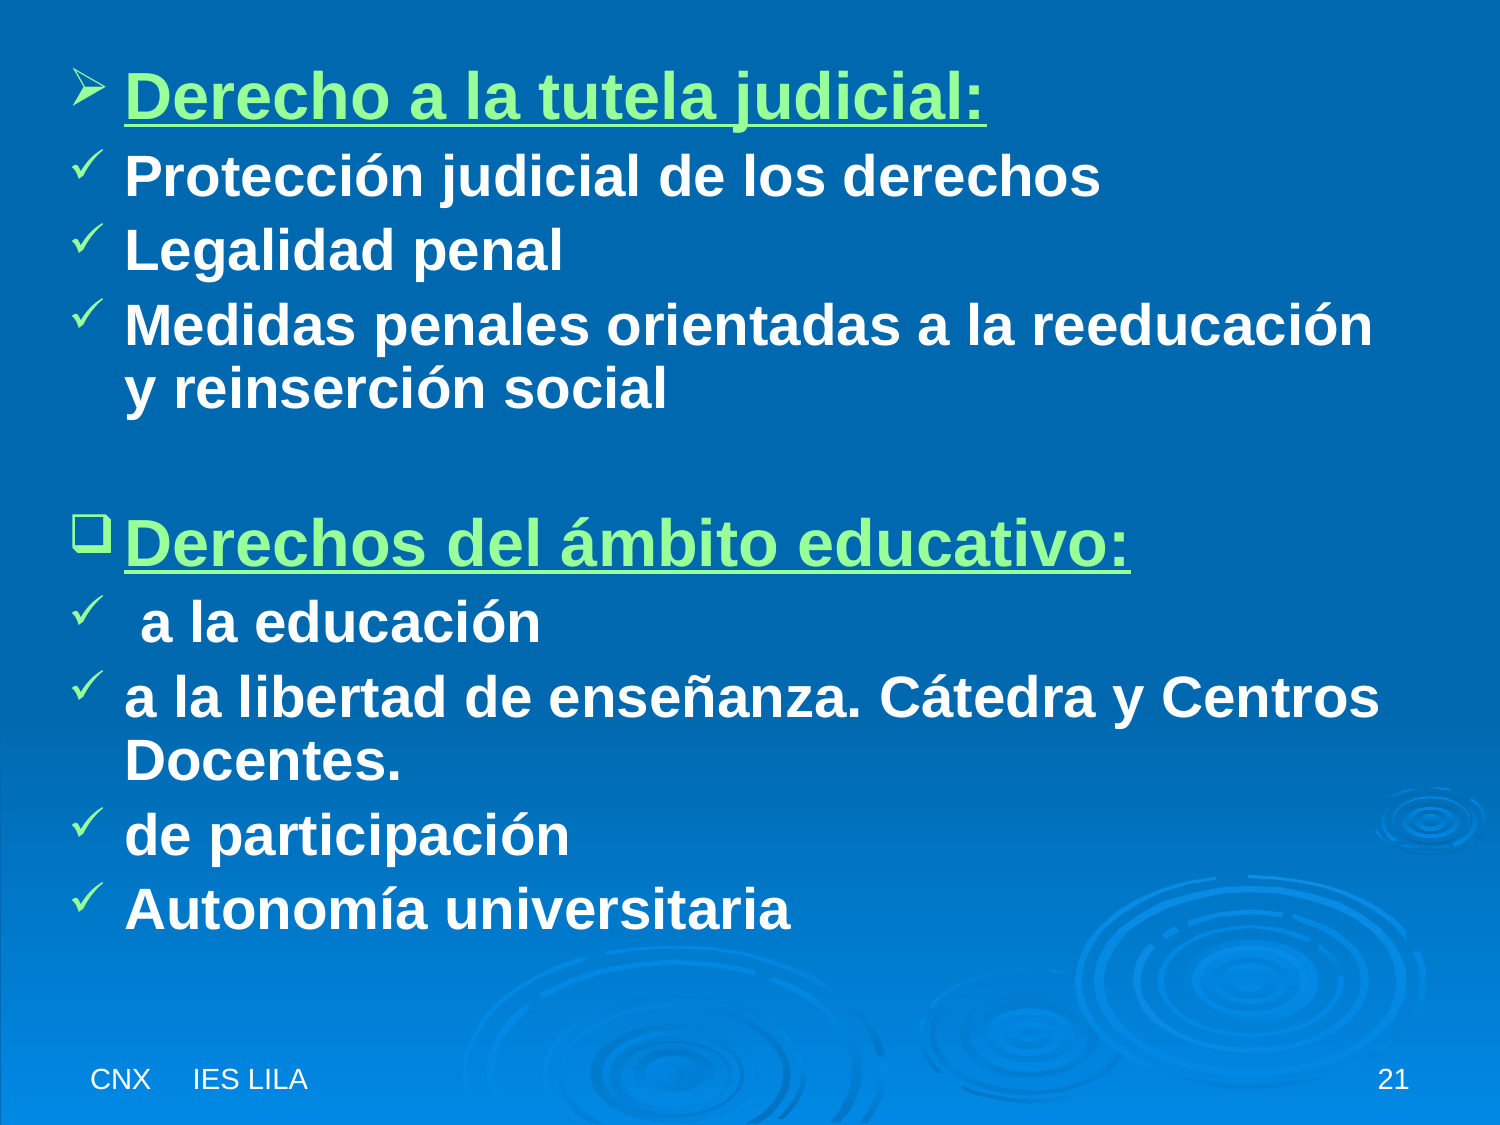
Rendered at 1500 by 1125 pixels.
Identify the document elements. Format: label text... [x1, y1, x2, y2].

slide_number 21 [1074, 1024, 1426, 1103]
list Derecho a la tutela judicial: Protección judicial de los derechos Legalidad penal Medidas penales orientadas a la reeducación y reinserción social Derechos del ámbito educativo: a la educación a la libertad de enseñanza. Cátedra y Centros Docentes. de participación Autonomía universitaria [52, 54, 1404, 988]
slide_number CNX IES LILA [74, 1024, 426, 1103]
